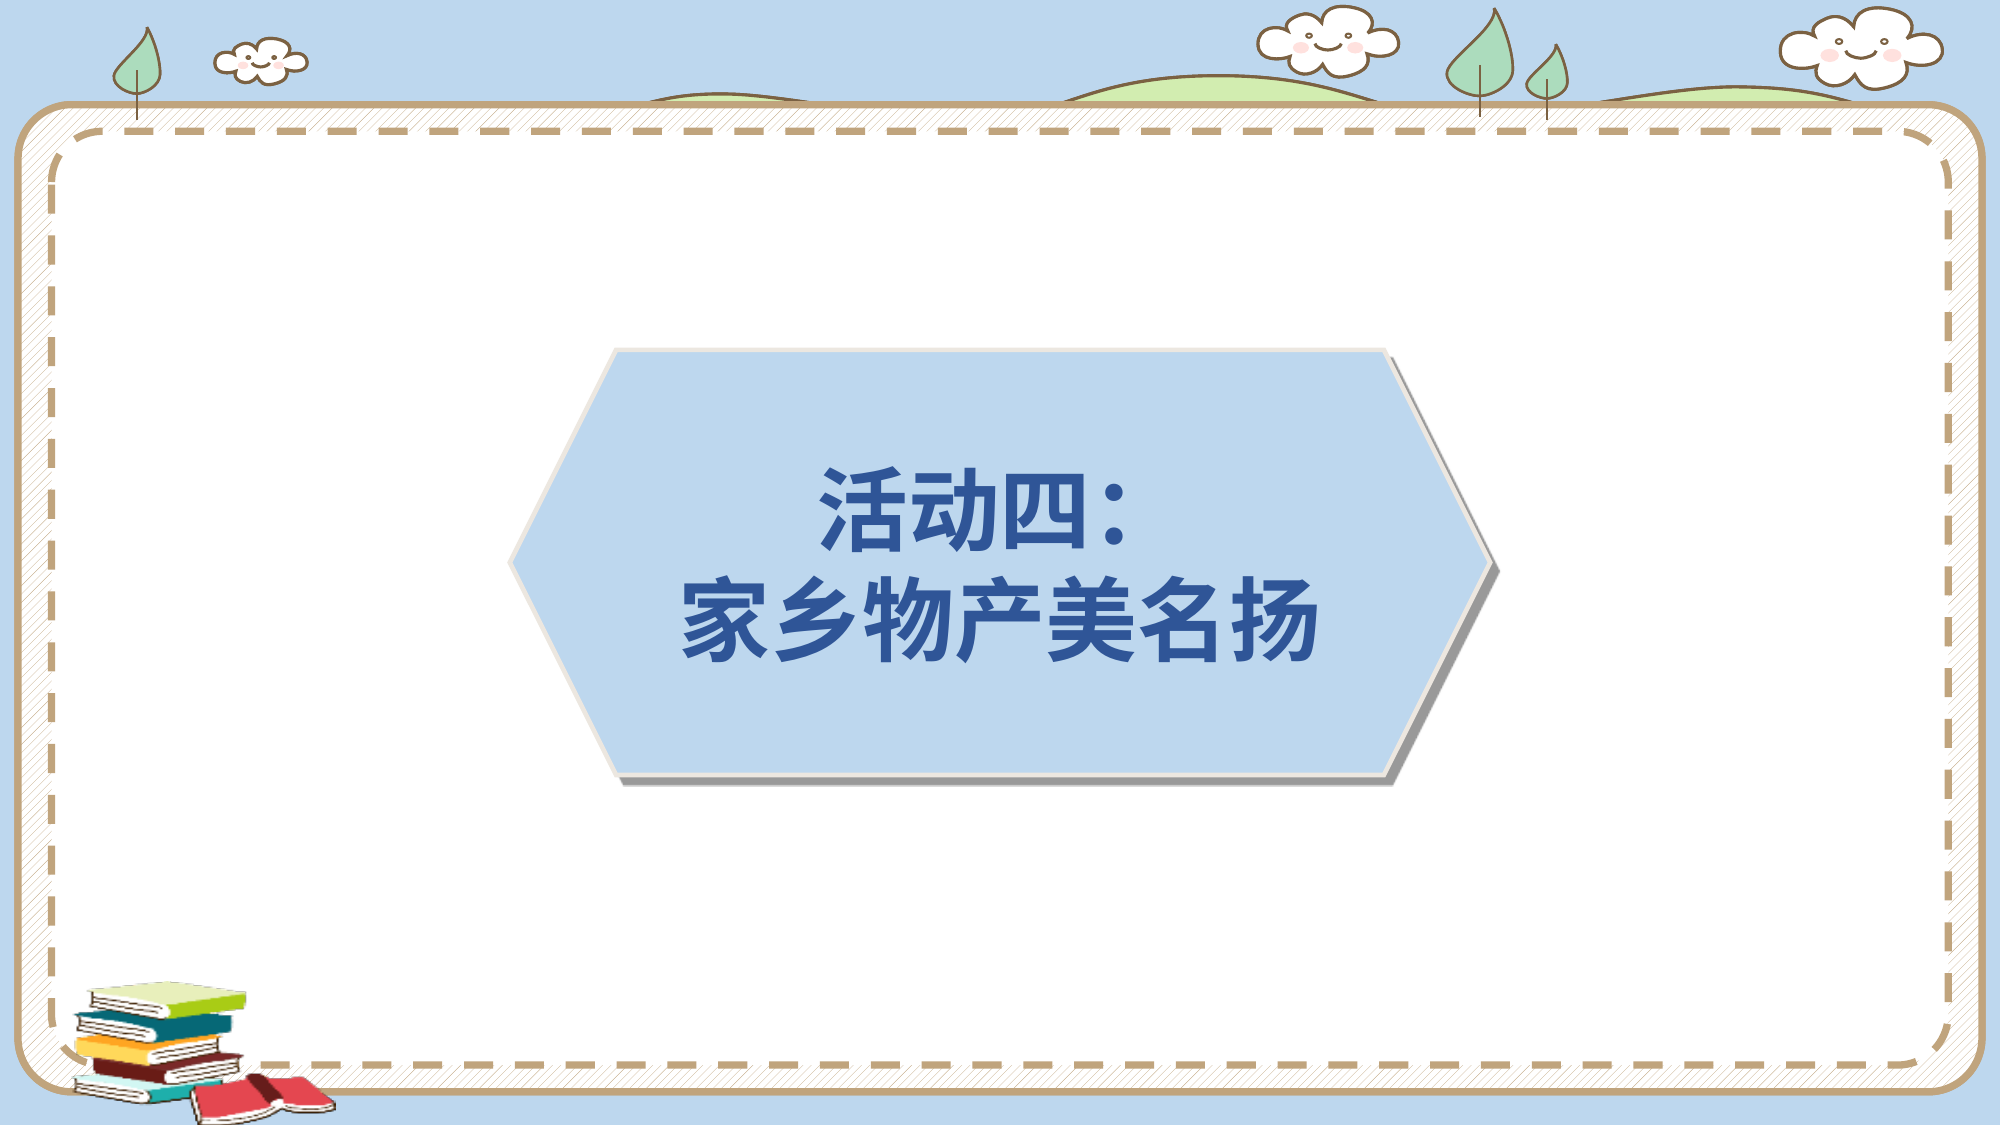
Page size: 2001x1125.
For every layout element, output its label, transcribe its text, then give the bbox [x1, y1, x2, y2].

text_box 活动四： 家乡物产美名扬 [508, 348, 1492, 777]
picture [71, 981, 336, 1125]
